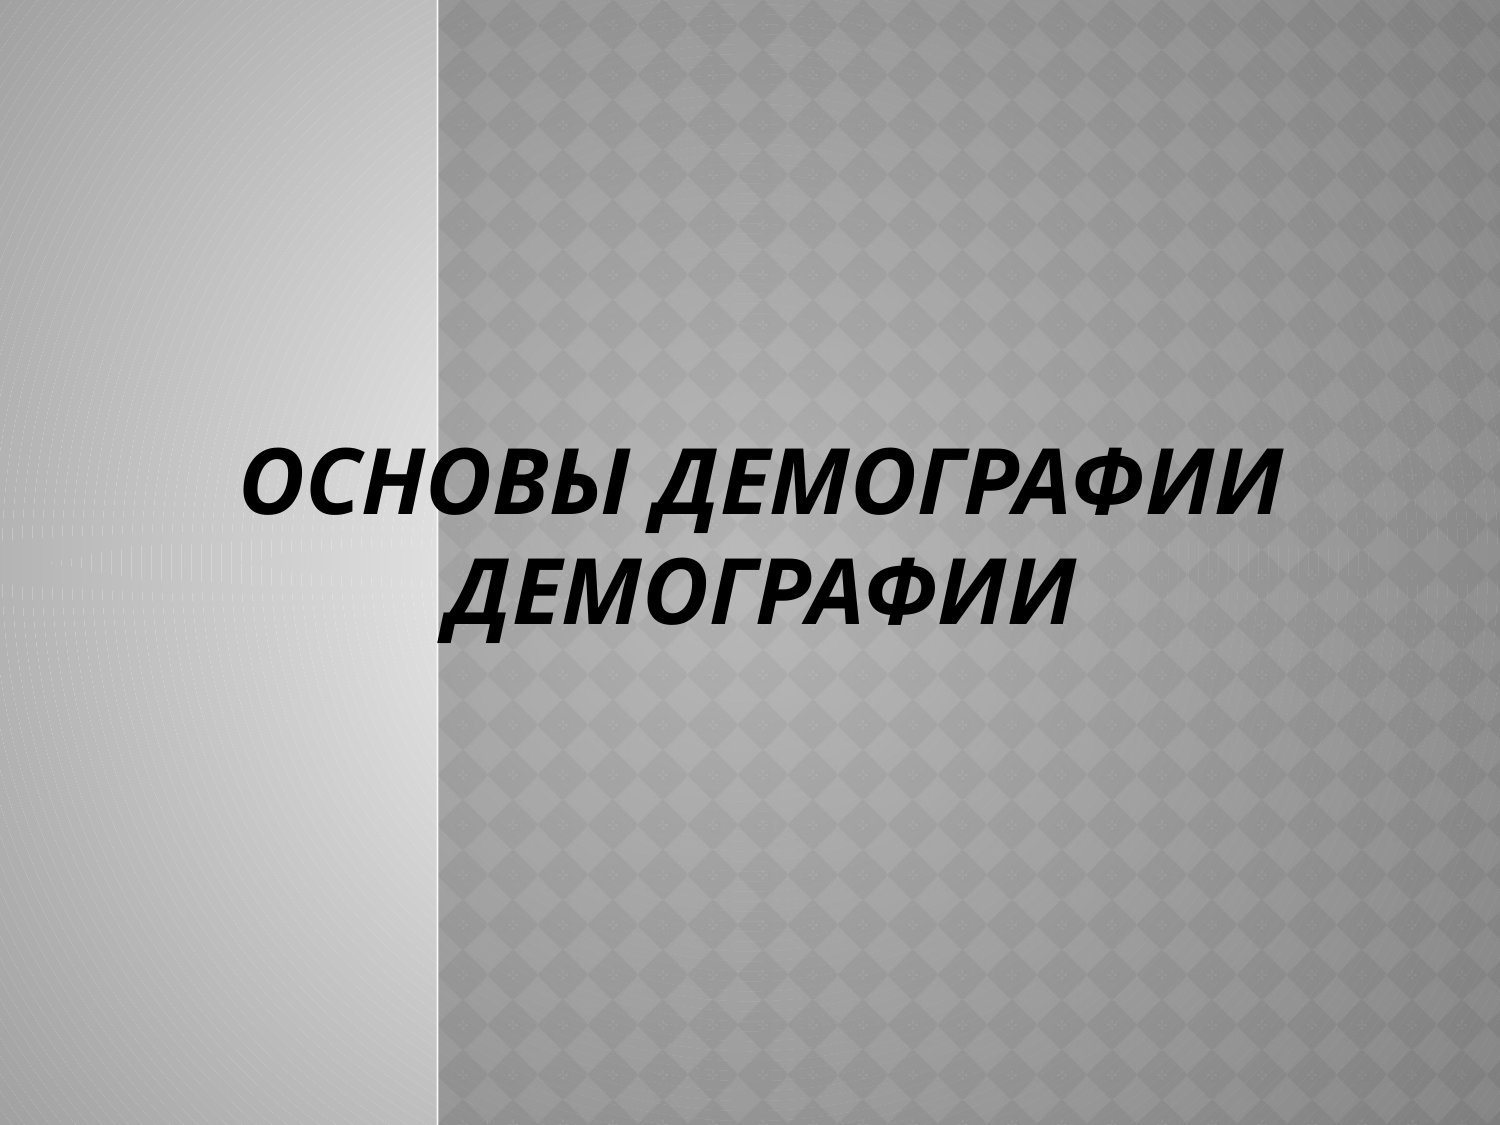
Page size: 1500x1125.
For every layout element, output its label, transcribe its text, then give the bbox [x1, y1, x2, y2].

title Основы демографии Демографии [123, 231, 1399, 835]
